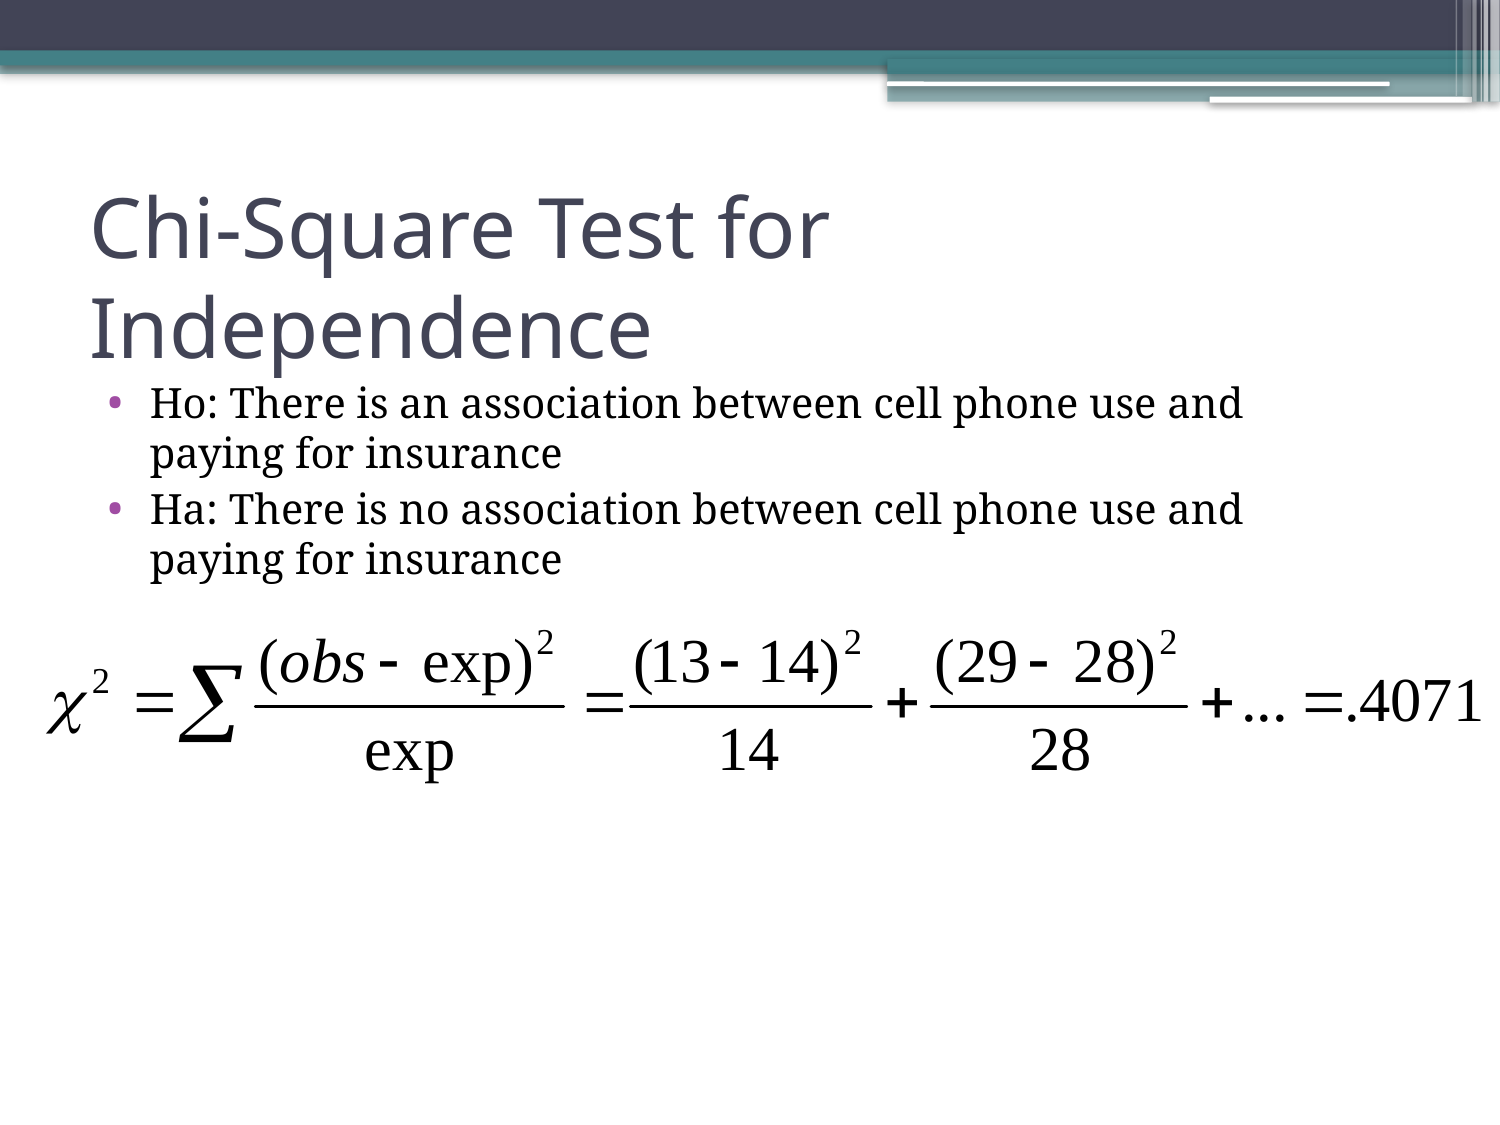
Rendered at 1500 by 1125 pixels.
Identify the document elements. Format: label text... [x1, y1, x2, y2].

list Ho: There is an association between cell phone use and paying for insurance Ha: There is no association between cell phone use and paying for insurance [75, 368, 1363, 609]
title Chi-Square Test for Independence [75, 187, 1425, 363]
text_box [36, 612, 1491, 796]
